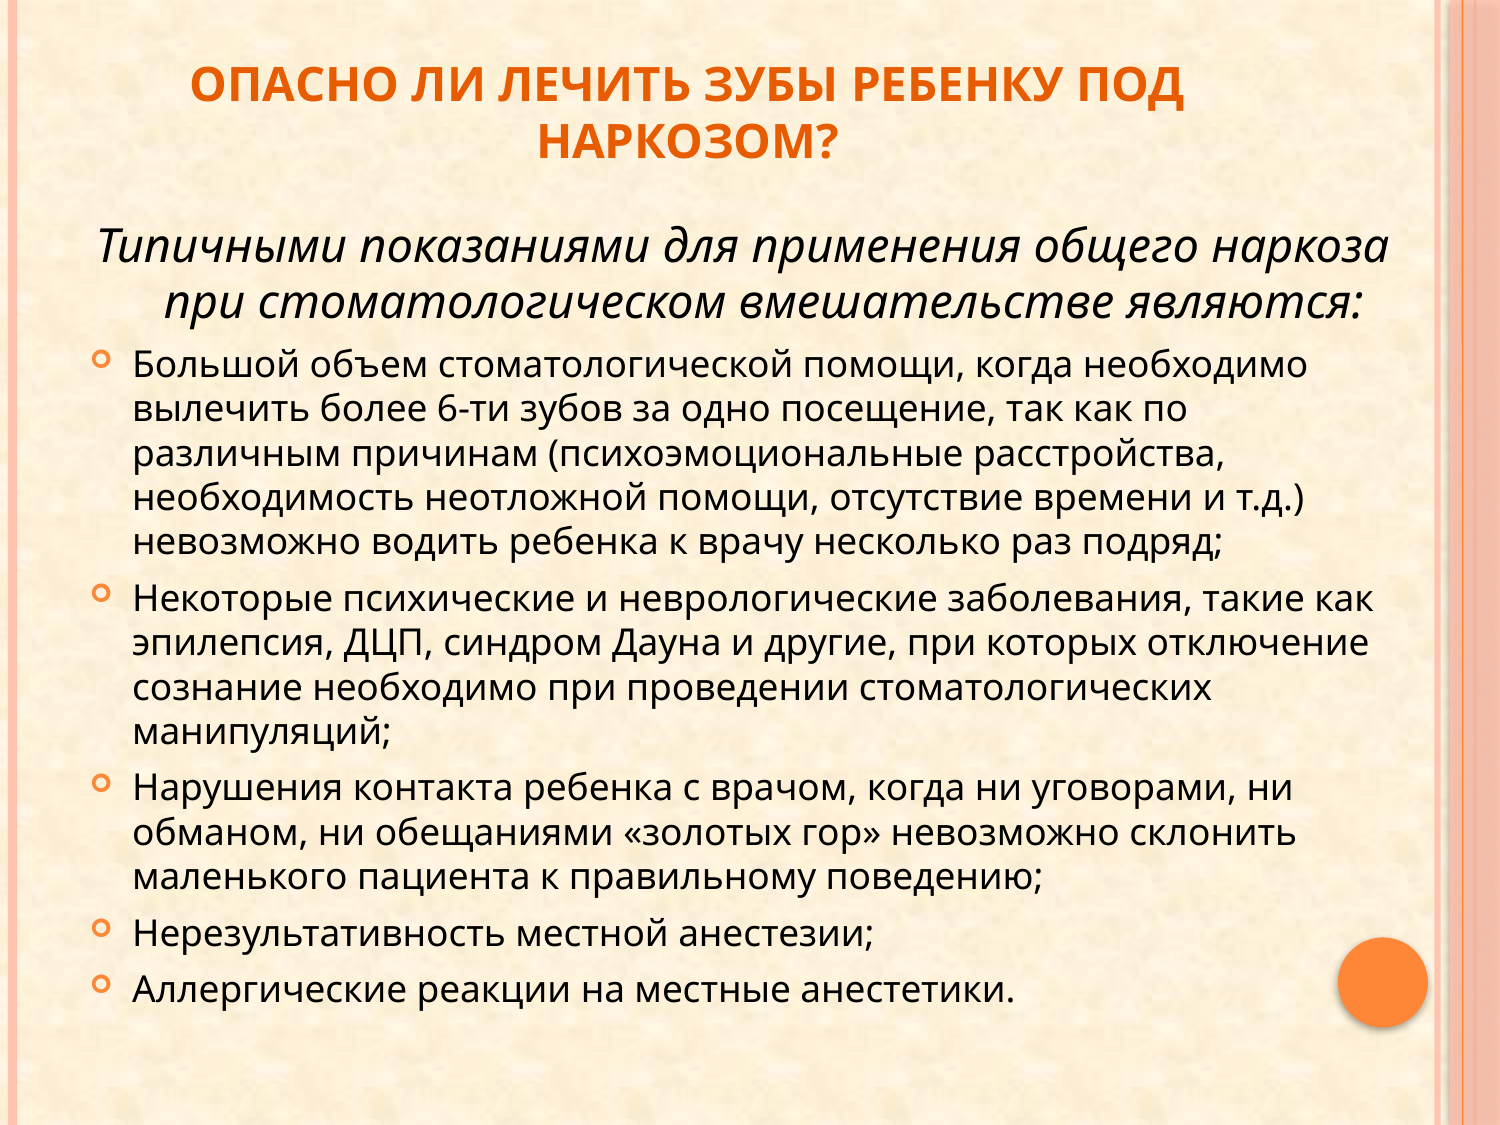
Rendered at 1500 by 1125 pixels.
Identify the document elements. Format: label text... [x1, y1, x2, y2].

picture [18, 0, 1434, 1125]
picture [1441, 0, 1449, 1125]
title Опасно ли лечить зубы ребенку под наркозом? [75, 45, 1300, 208]
list Типичными показаниями для применения общего наркоза при стоматологическом вмешательстве являются: Большой объем стоматологической помощи, когда необходимо вылечить более 6-ти зубов за одно посещение, так как по различным причинам (психоэмоциональные расстройства, необходимость неотложной помощи, отсутствие времени и т.д.) невозможно водить ребенка к врачу несколько раз подряд; Некоторые психические и неврологические заболевания, такие как эпилепсия, ДЦП, синдром Дауна и другие, при которых отключение сознание необходимо при проведении стоматологических манипуляций; Нарушения контакта ребенка с врачом, когда ни уговорами, ни обманом, ни обещаниями «золотых гор» невозможно склонить маленького пациента к правильному поведению; Нерезультативность местной анестезии; Аллергические реакции на местные анестетики. [75, 208, 1412, 1062]
picture [0, 0, 7, 1125]
